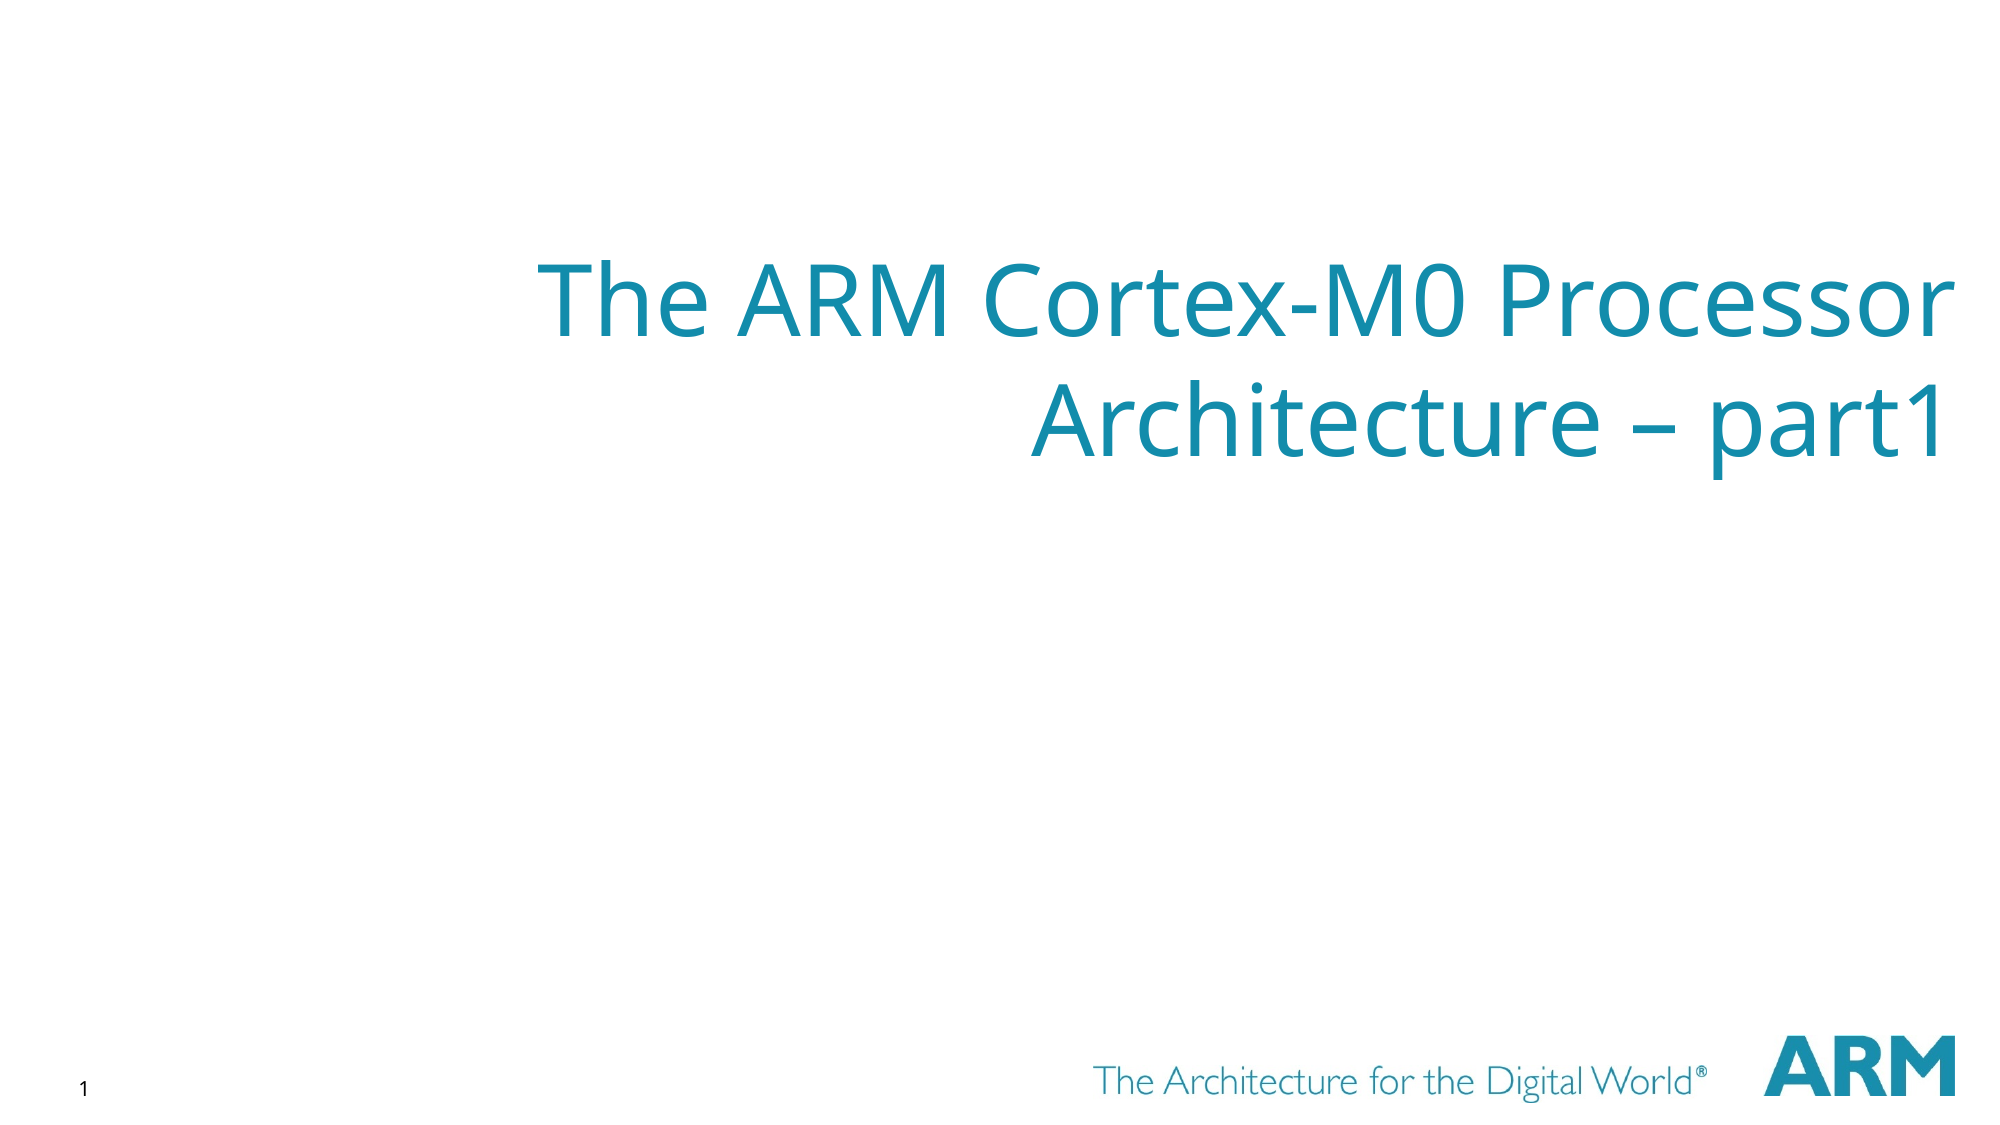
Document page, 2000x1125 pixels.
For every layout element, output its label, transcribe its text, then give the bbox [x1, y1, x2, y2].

title The ARM Cortex-M0 Processor Architecture – part1 [147, 236, 1958, 552]
picture [1763, 1035, 1955, 1096]
picture [1093, 1065, 1707, 1103]
